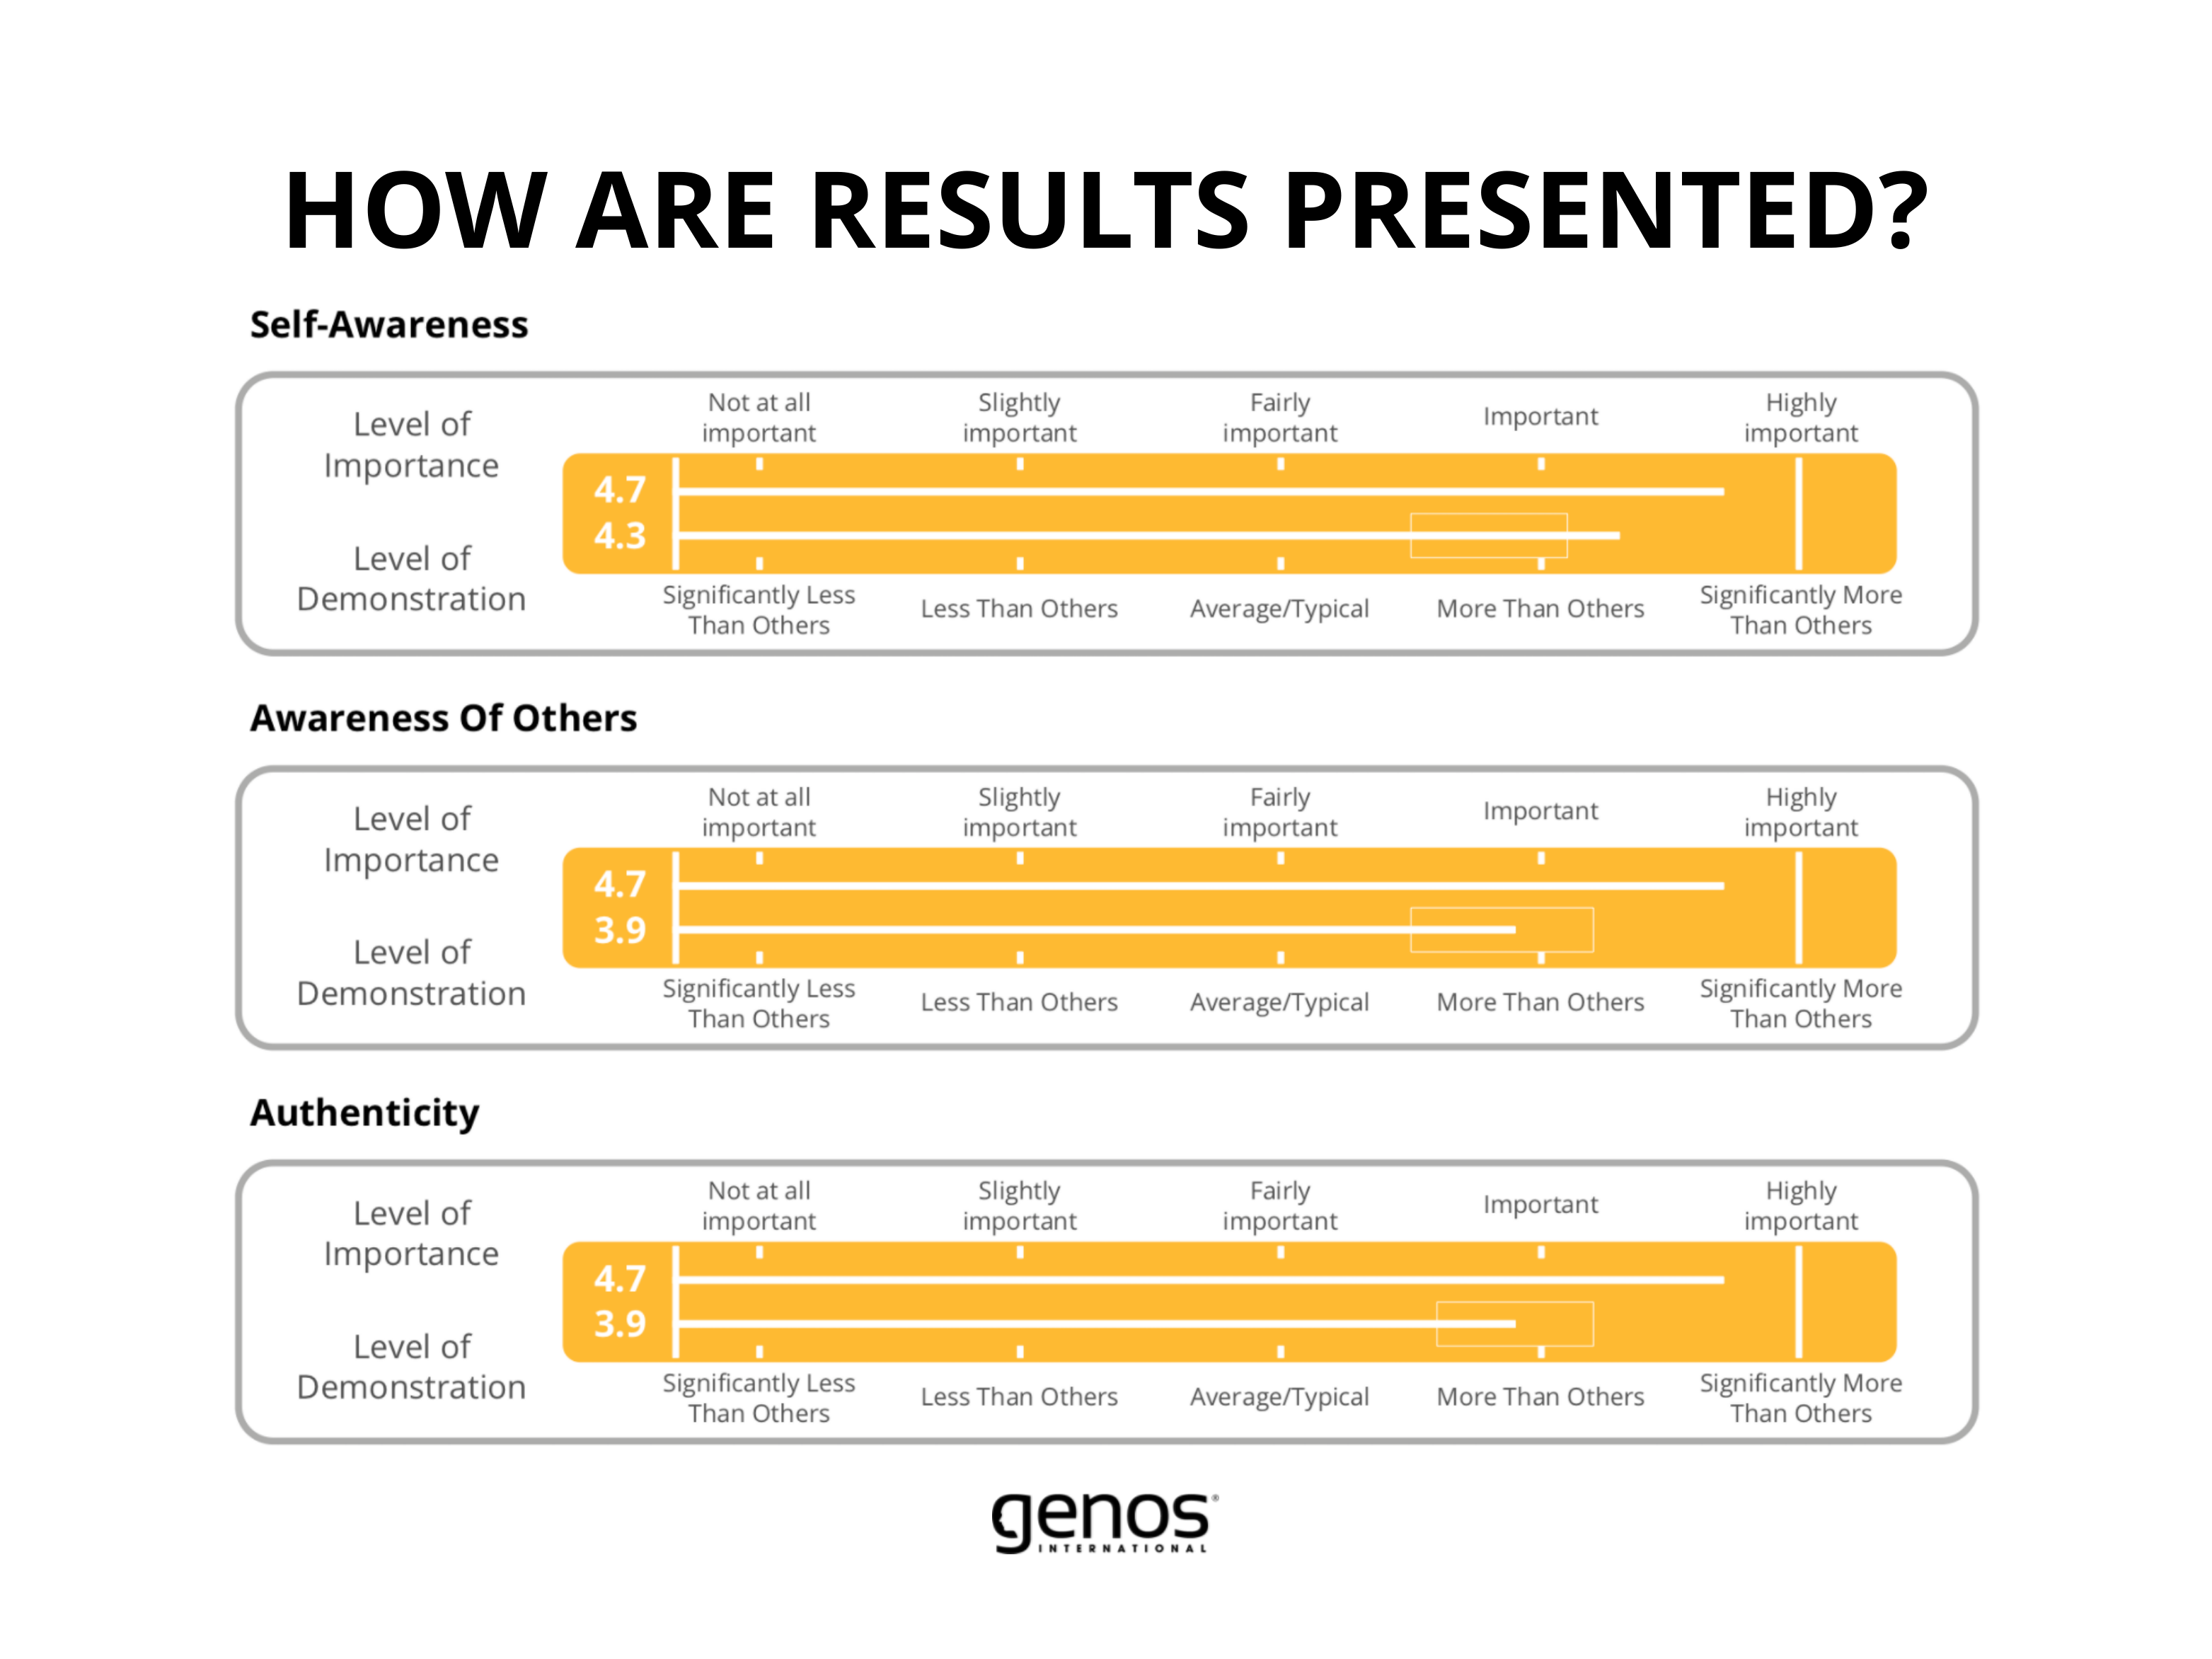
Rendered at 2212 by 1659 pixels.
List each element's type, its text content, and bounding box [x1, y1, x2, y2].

picture [221, 281, 1991, 1457]
picture [992, 1493, 1219, 1554]
text_box HOW ARE RESULTS PRESENTED? [223, 120, 1988, 270]
